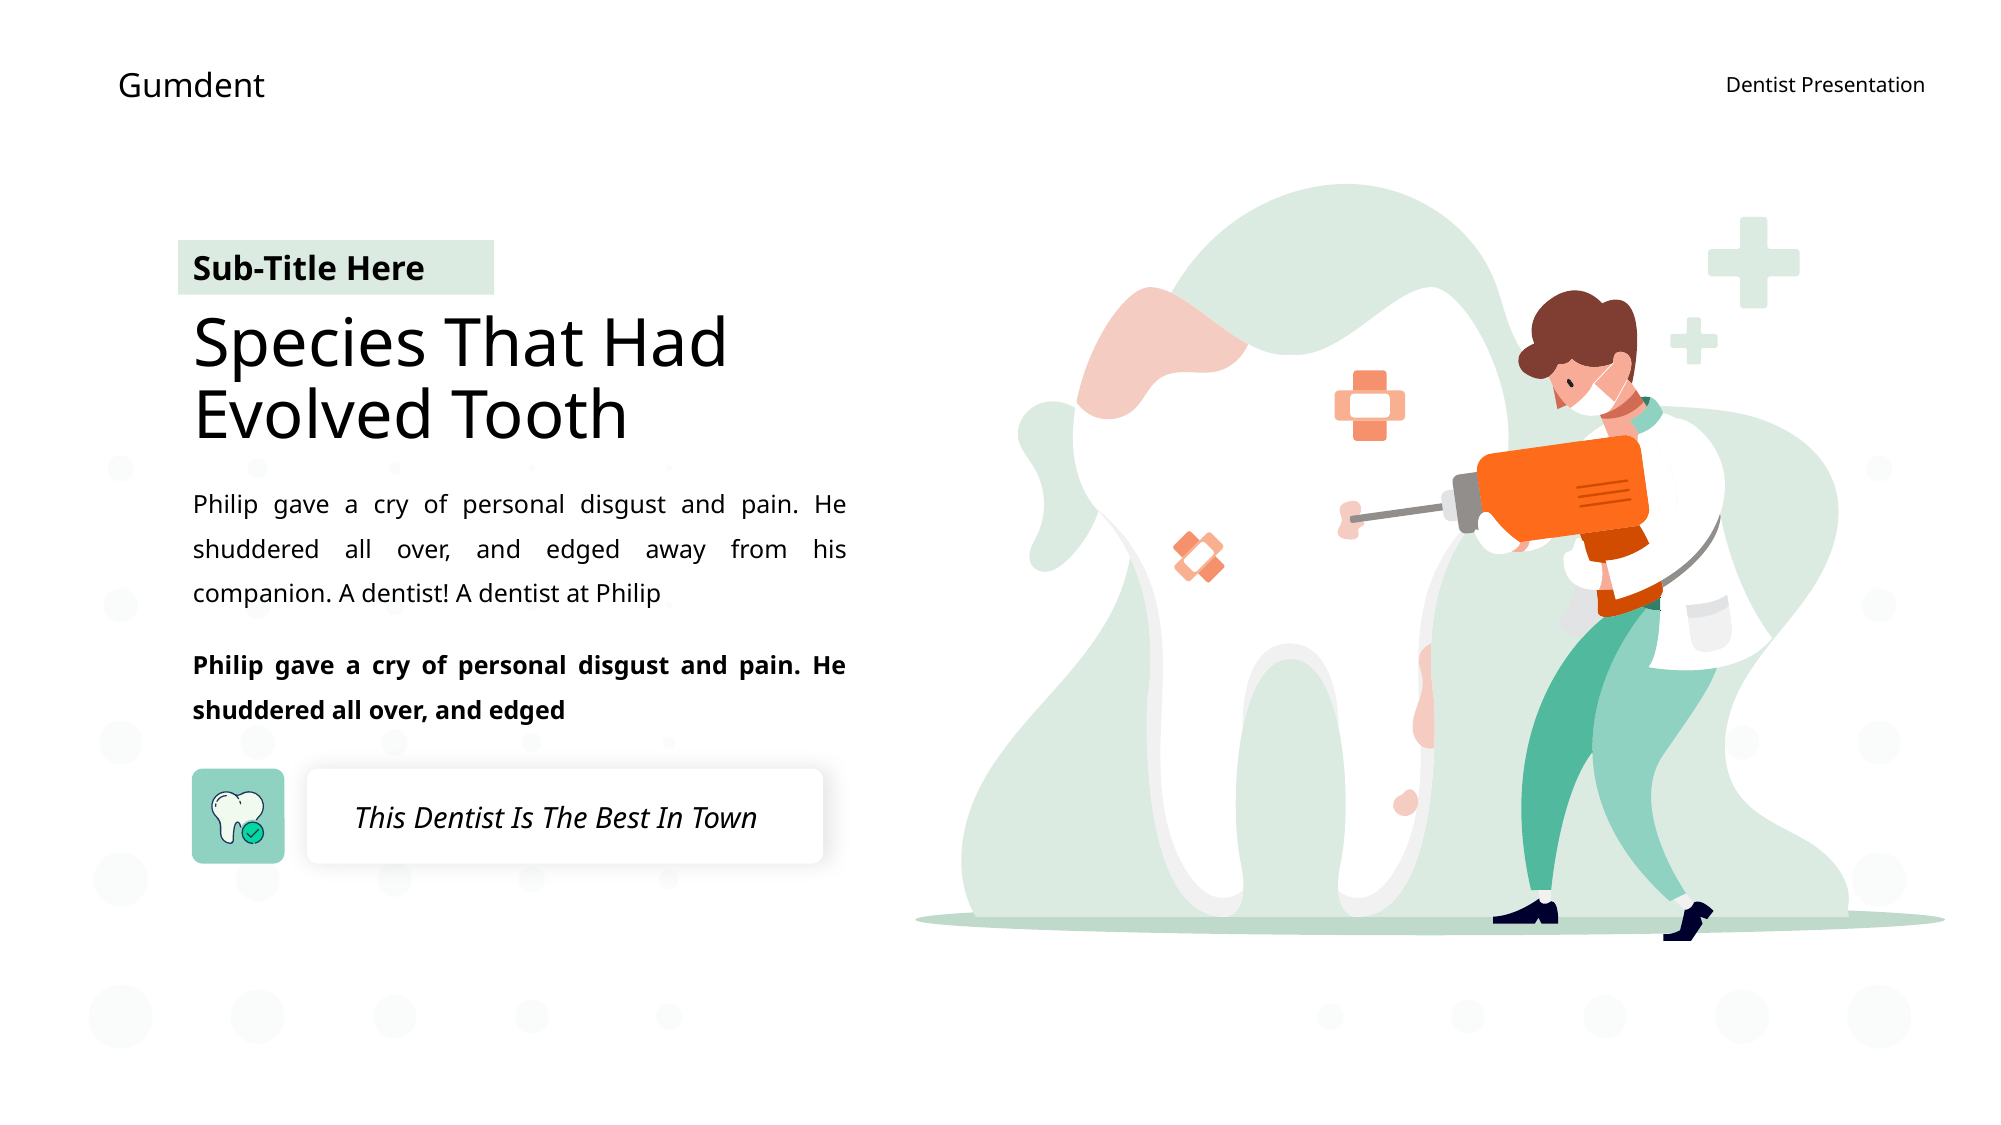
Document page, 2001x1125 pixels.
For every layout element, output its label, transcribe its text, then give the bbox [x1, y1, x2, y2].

text_box This Dentist Is The Best In Town [339, 791, 790, 842]
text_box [211, 791, 265, 844]
text_box Sub-Title Here [178, 240, 495, 295]
text_box Philip gave a cry of personal disgust and pain. He shuddered all over, and edged away from his companion. A dentist! A dentist at Philip [178, 465, 863, 616]
title Species That Had Evolved Tooth [178, 295, 863, 465]
text_box Philip gave a cry of personal disgust and pain. He shuddered all over, and edged [177, 627, 863, 732]
text_box [191, 768, 285, 864]
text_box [915, 183, 1945, 941]
text_box [306, 768, 824, 864]
